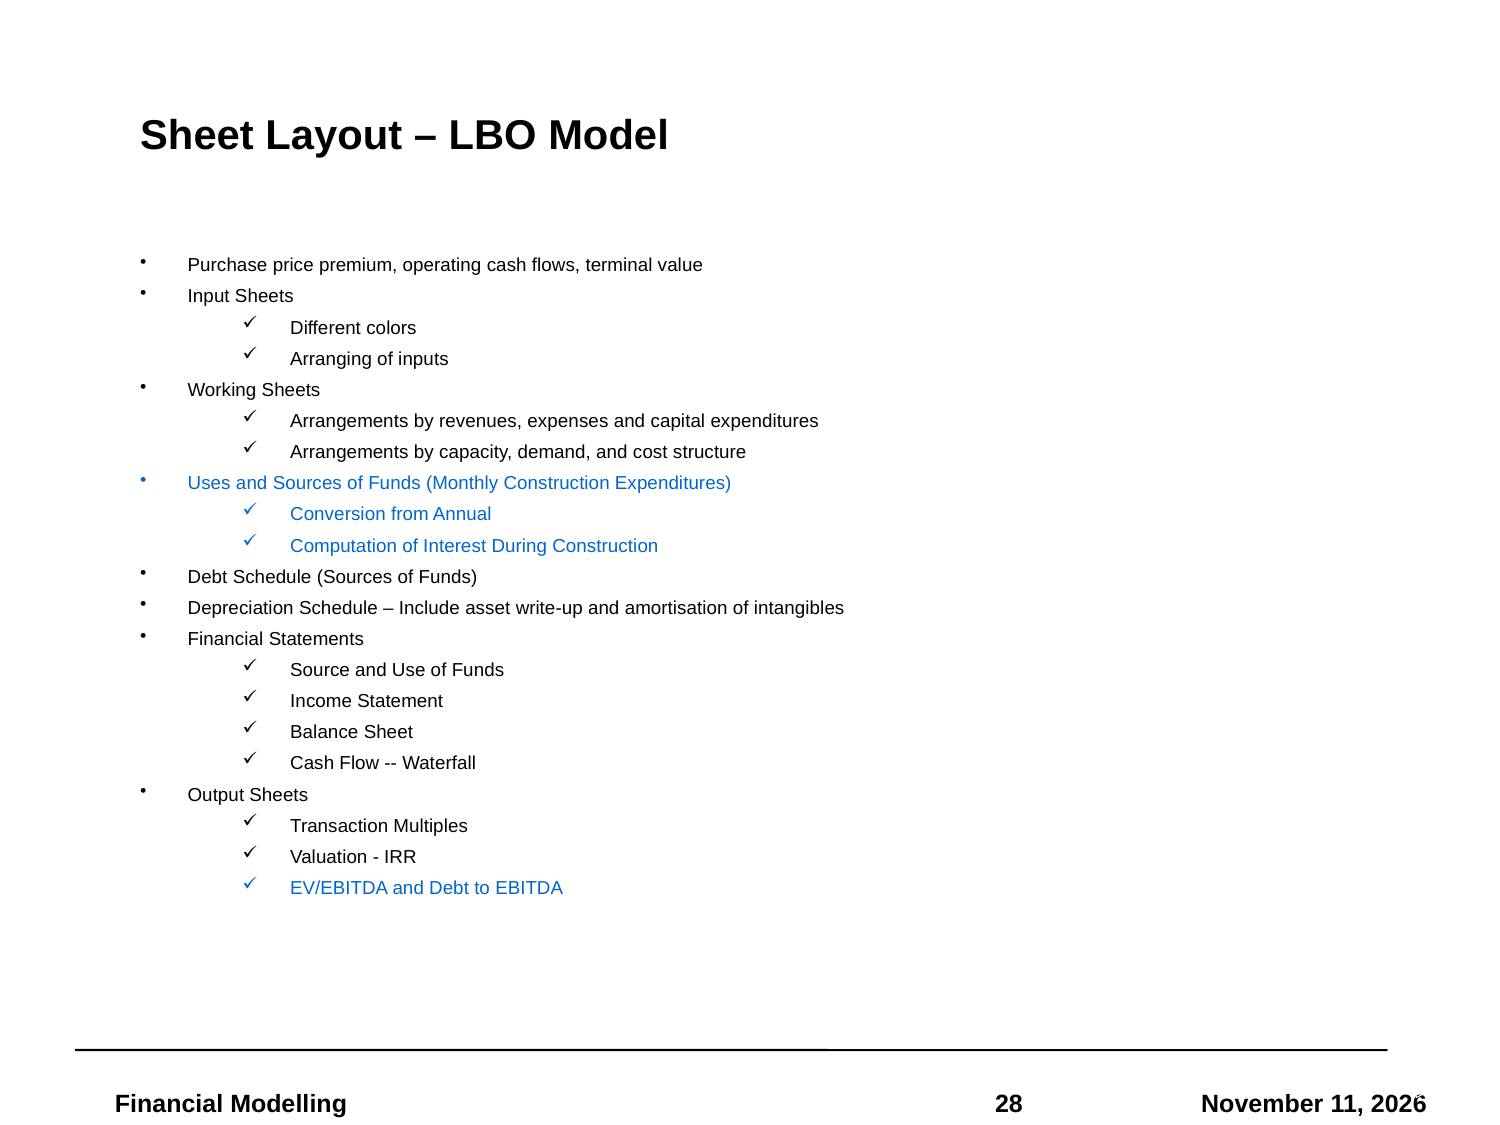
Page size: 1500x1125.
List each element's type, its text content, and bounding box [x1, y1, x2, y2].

list Purchase price premium, operating cash flows, terminal value Input Sheets Different colors Arranging of inputs Working Sheets Arrangements by revenues, expenses and capital expenditures Arrangements by capacity, demand, and cost structure Uses and Sources of Funds (Monthly Construction Expenditures) Conversion from Annual Computation of Interest During Construction Debt Schedule (Sources of Funds) Depreciation Schedule – Include asset write-up and amortisation of intangibles Financial Statements Source and Use of Funds Income Statement Balance Sheet Cash Flow -- Waterfall Output Sheets Transaction Multiples Valuation - IRR EV/EBITDA and Debt to EBITDA [124, 249, 1413, 1001]
title Sheet Layout – LBO Model [124, 99, 1413, 226]
